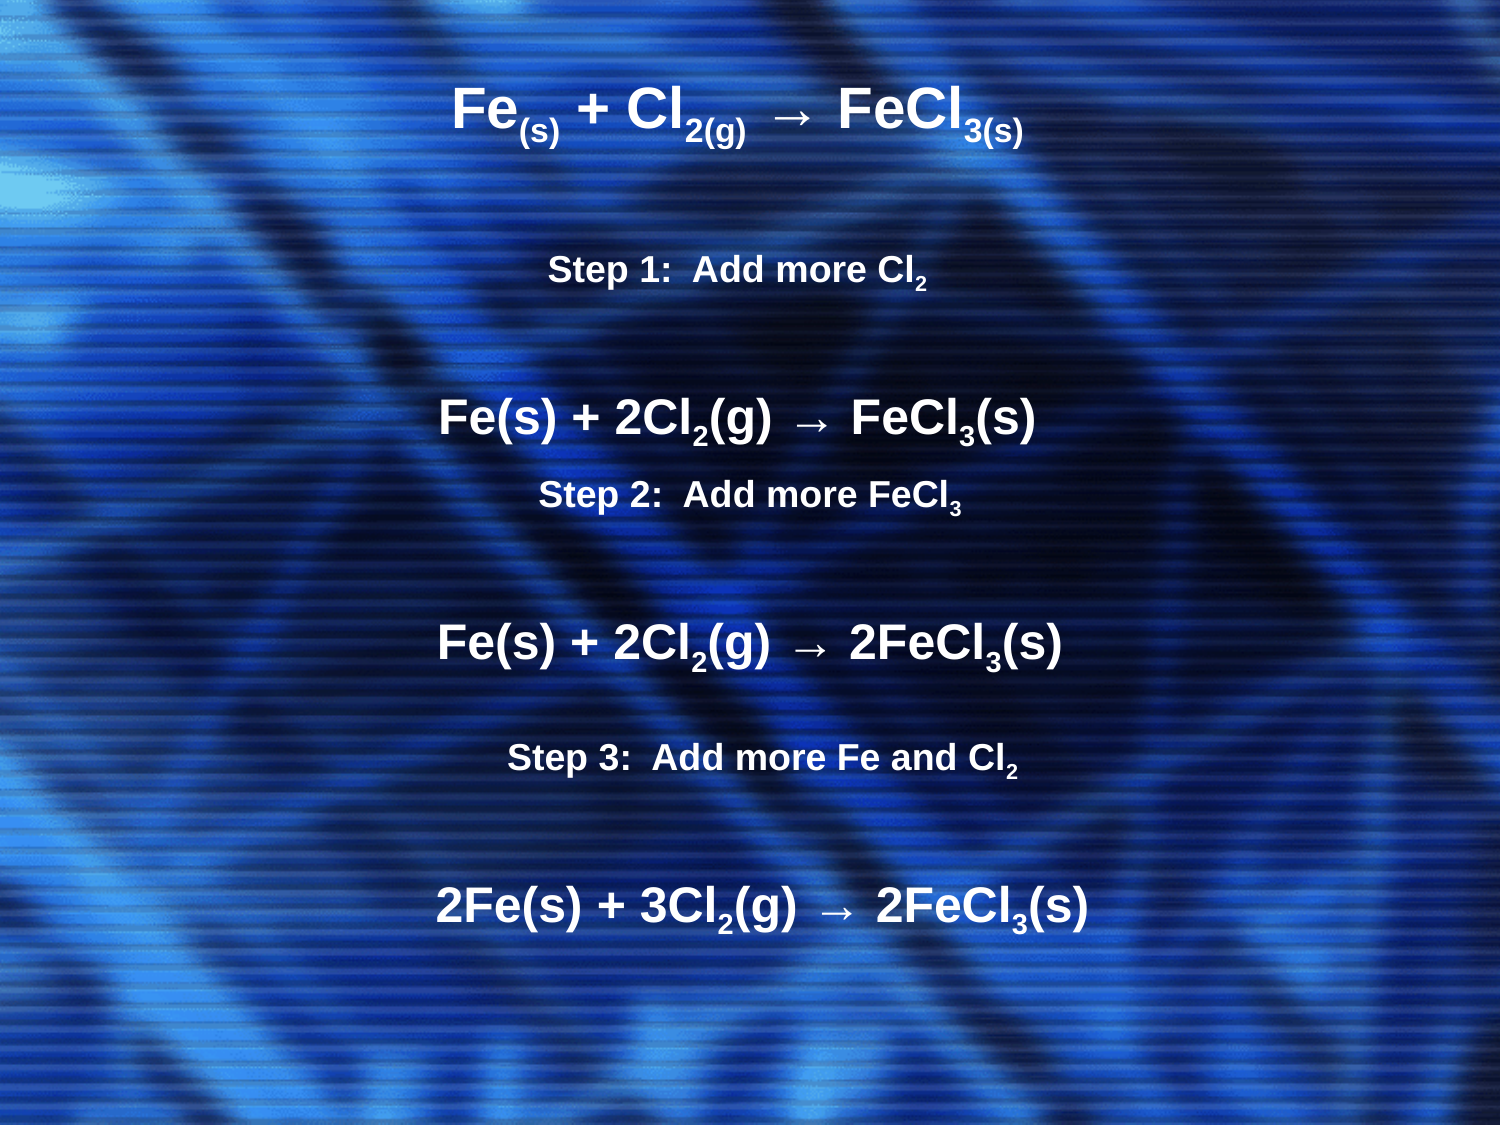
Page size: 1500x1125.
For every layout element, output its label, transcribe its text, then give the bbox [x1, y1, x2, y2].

text_box Step 2: Add more FeCl3 Fe(s) + 2Cl2(g) → 2FeCl3(s) [374, 462, 1125, 686]
text_box Step 3: Add more Fe and Cl2 2Fe(s) + 3Cl2(g) → 2FeCl3(s) [387, 725, 1138, 948]
picture [0, 0, 1500, 1125]
text_box Fe(s) + Cl2(g) → FeCl3(s) Step 1: Add more Cl2 Fe(s) + 2Cl2(g) → FeCl3(s) [0, 62, 1488, 554]
